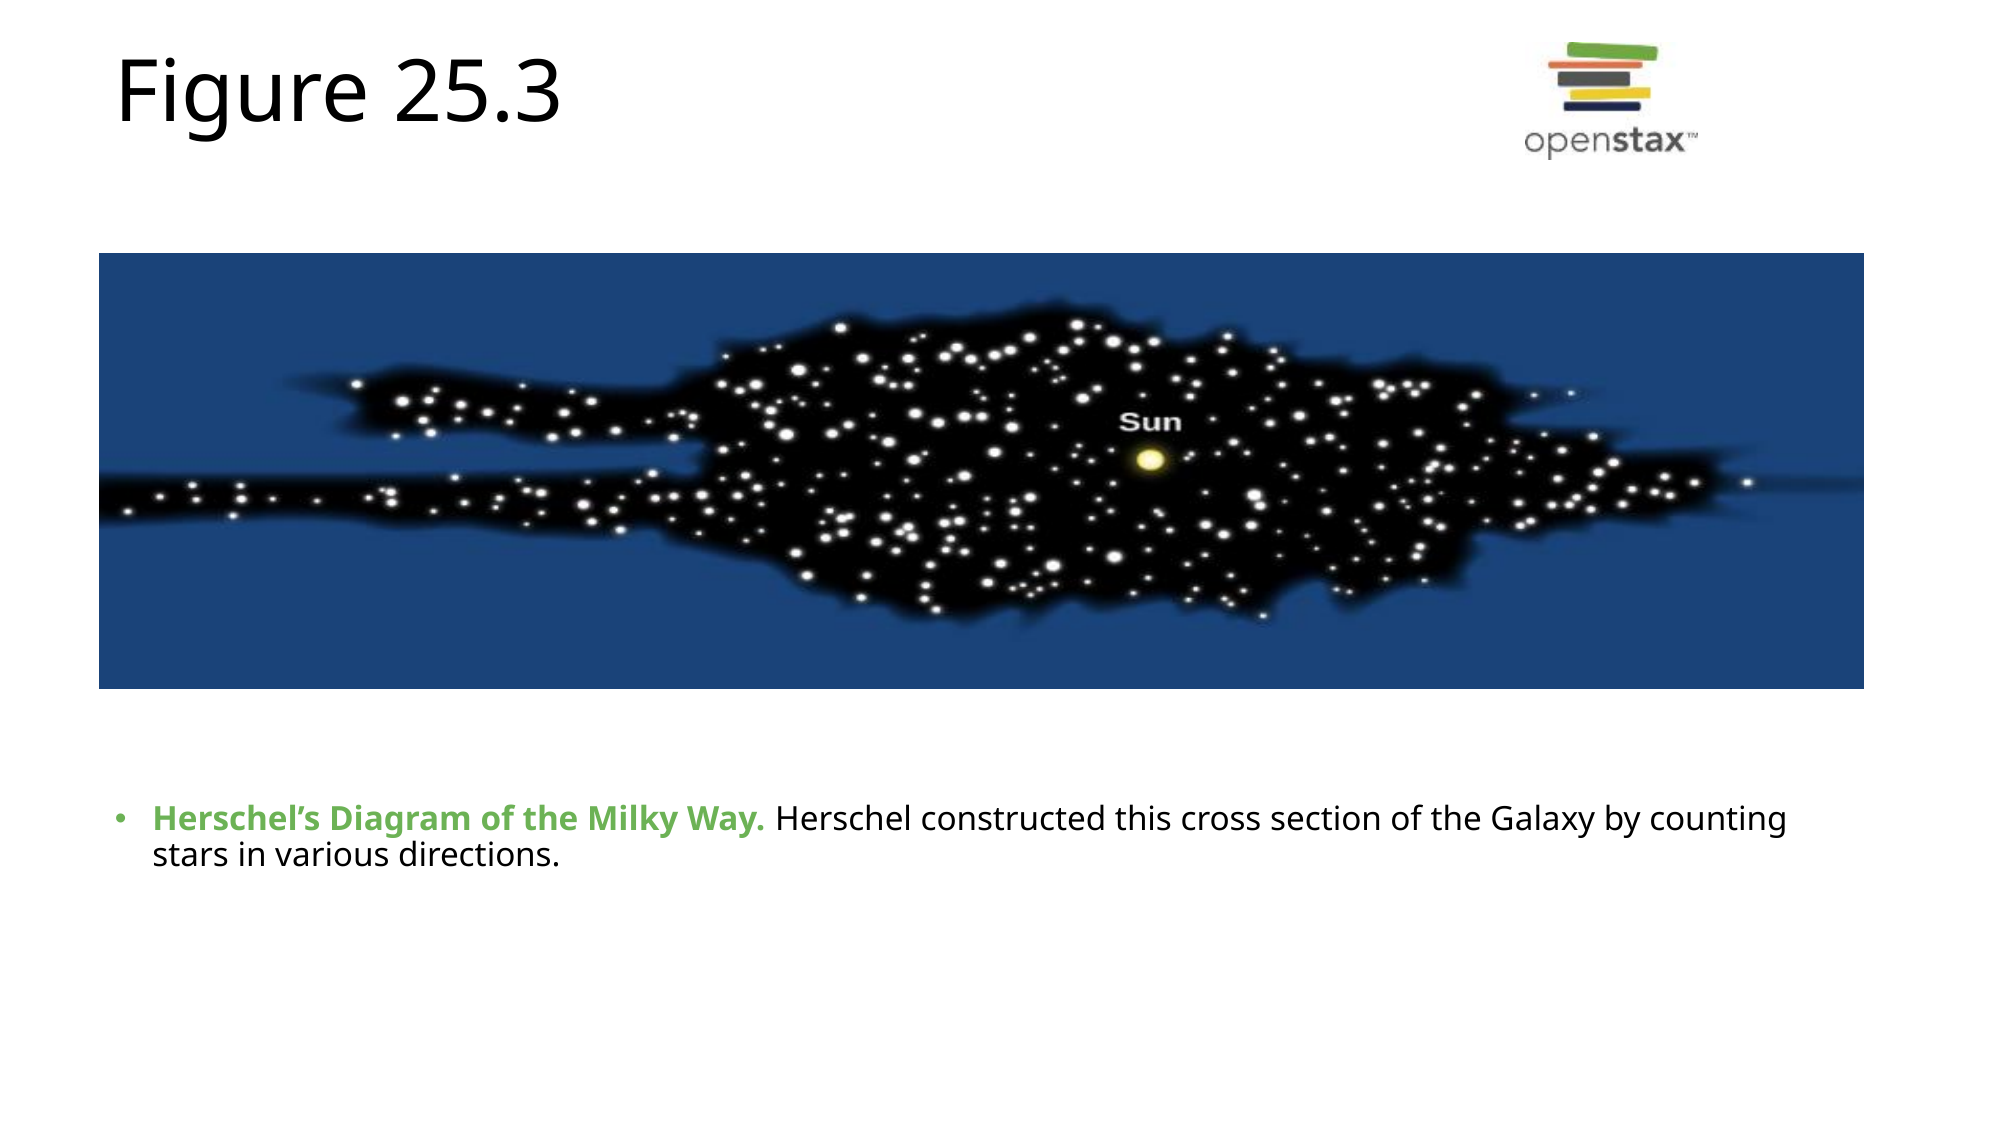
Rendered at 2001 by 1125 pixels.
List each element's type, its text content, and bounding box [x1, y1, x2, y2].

picture [1524, 42, 1699, 161]
list Herschel’s Diagram of the Milky Way. Herschel constructed this cross section of the Galaxy by counting stars in various directions. [99, 794, 1864, 986]
title Figure 25.3 [99, 39, 1864, 148]
picture [99, 183, 1865, 759]
